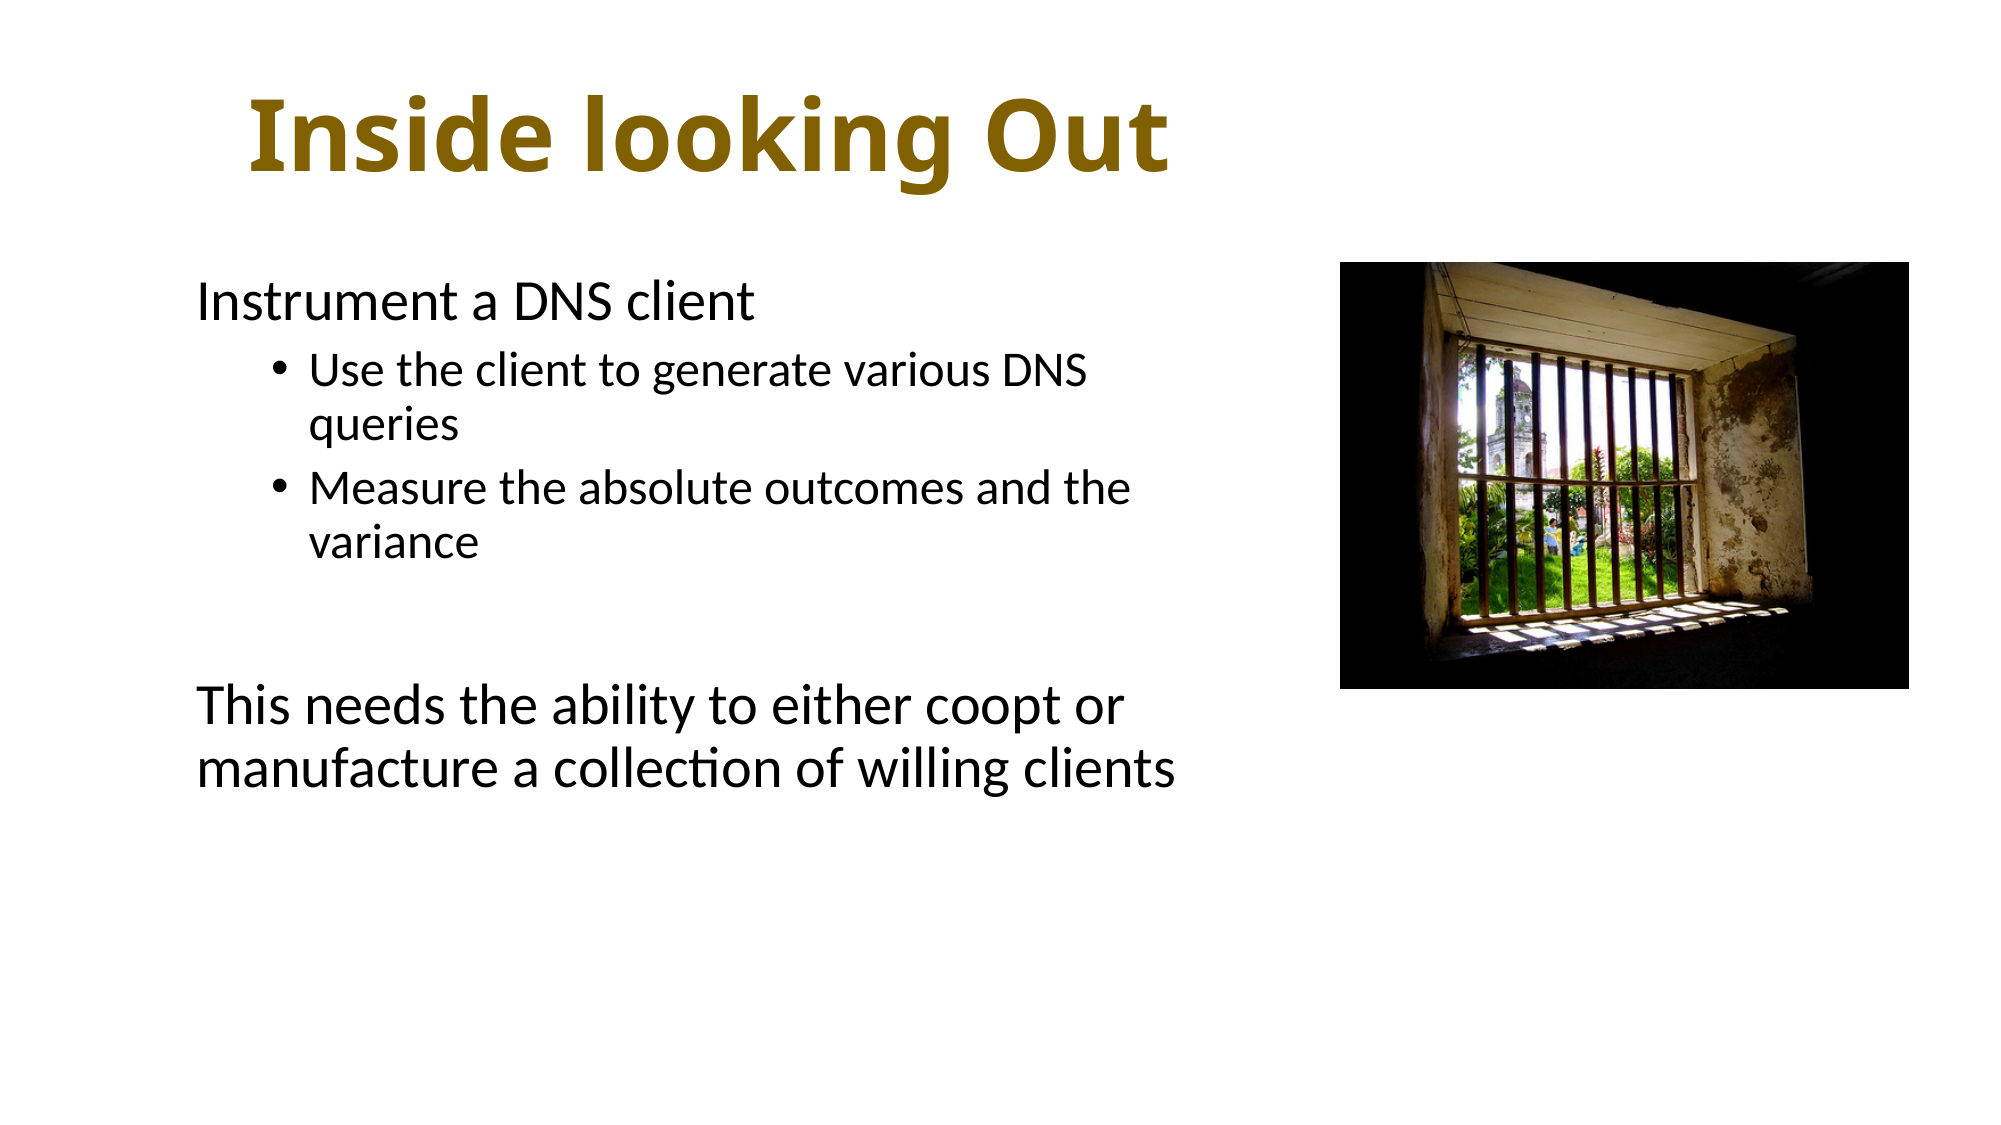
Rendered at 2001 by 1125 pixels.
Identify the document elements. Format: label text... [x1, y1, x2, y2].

list Instrument a DNS client Use the client to generate various DNS queries Measure the absolute outcomes and the variance This needs the ability to either coopt or manufacture a collection of willing clients [181, 262, 1252, 1005]
title Inside looking Out [233, 45, 1909, 233]
picture [1340, 262, 1909, 689]
